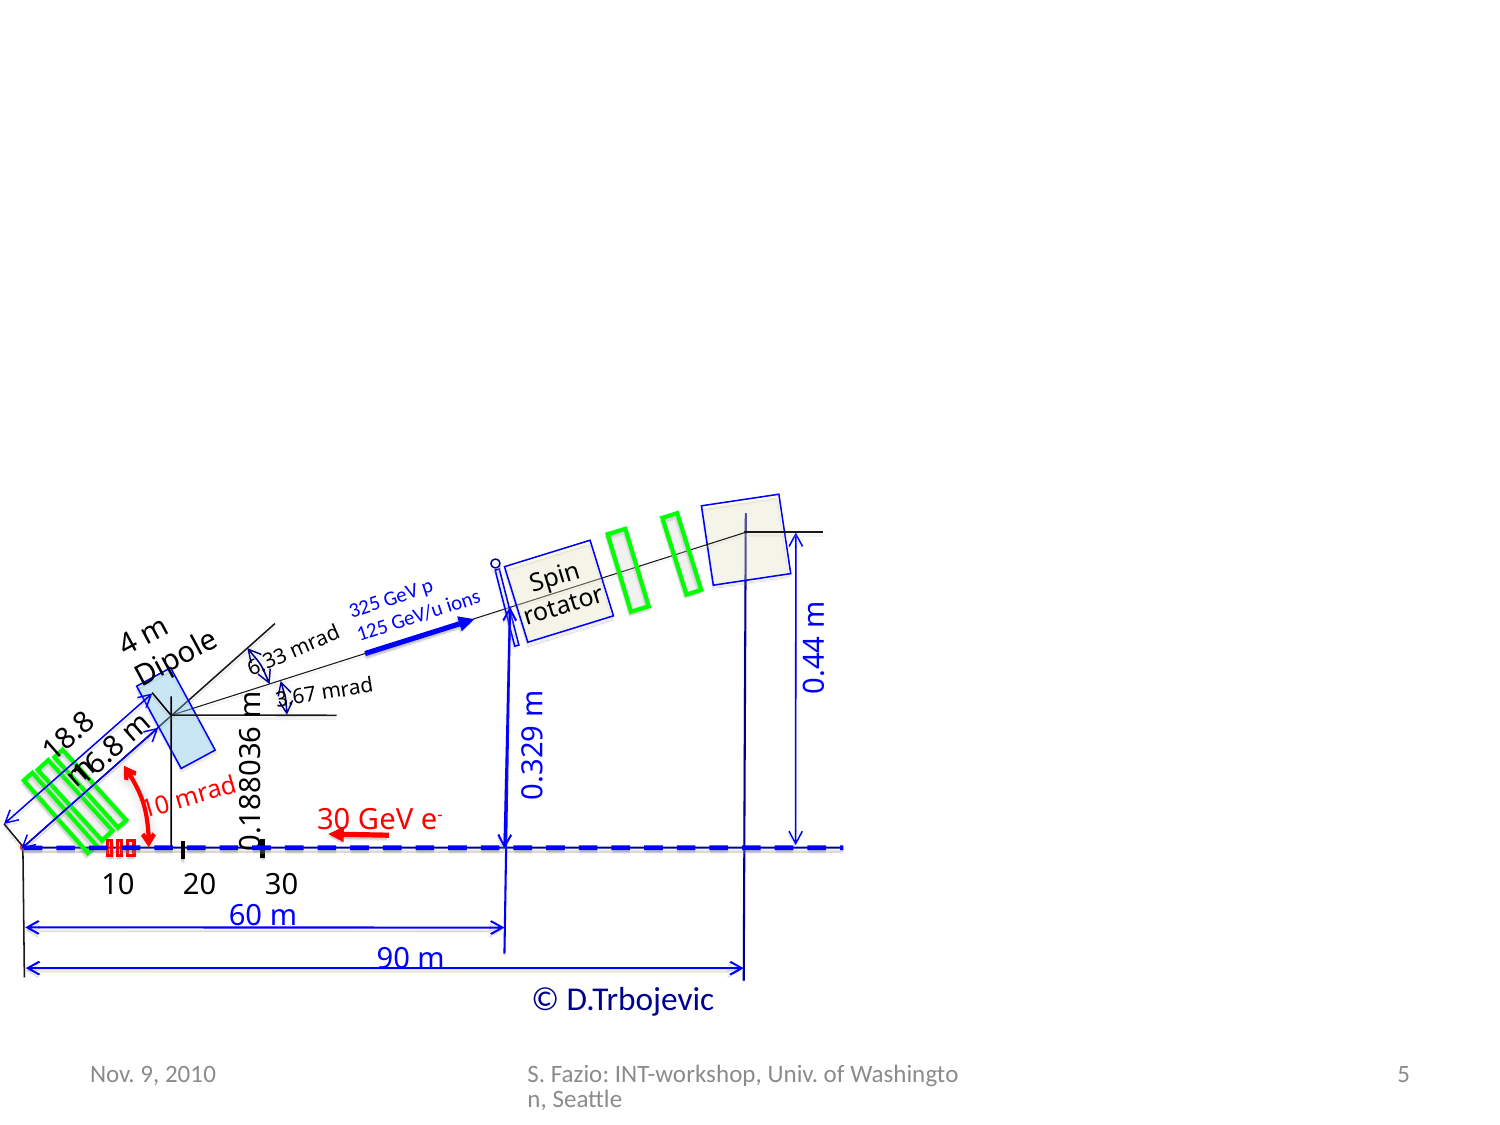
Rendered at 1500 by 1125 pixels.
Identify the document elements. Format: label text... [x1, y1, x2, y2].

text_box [0, 499, 844, 1002]
slide_number 5 [1074, 1042, 1425, 1103]
footer S. Fazio: INT-workshop, Univ. of Washington, Seattle [512, 1042, 988, 1103]
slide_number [75, 1042, 425, 1103]
